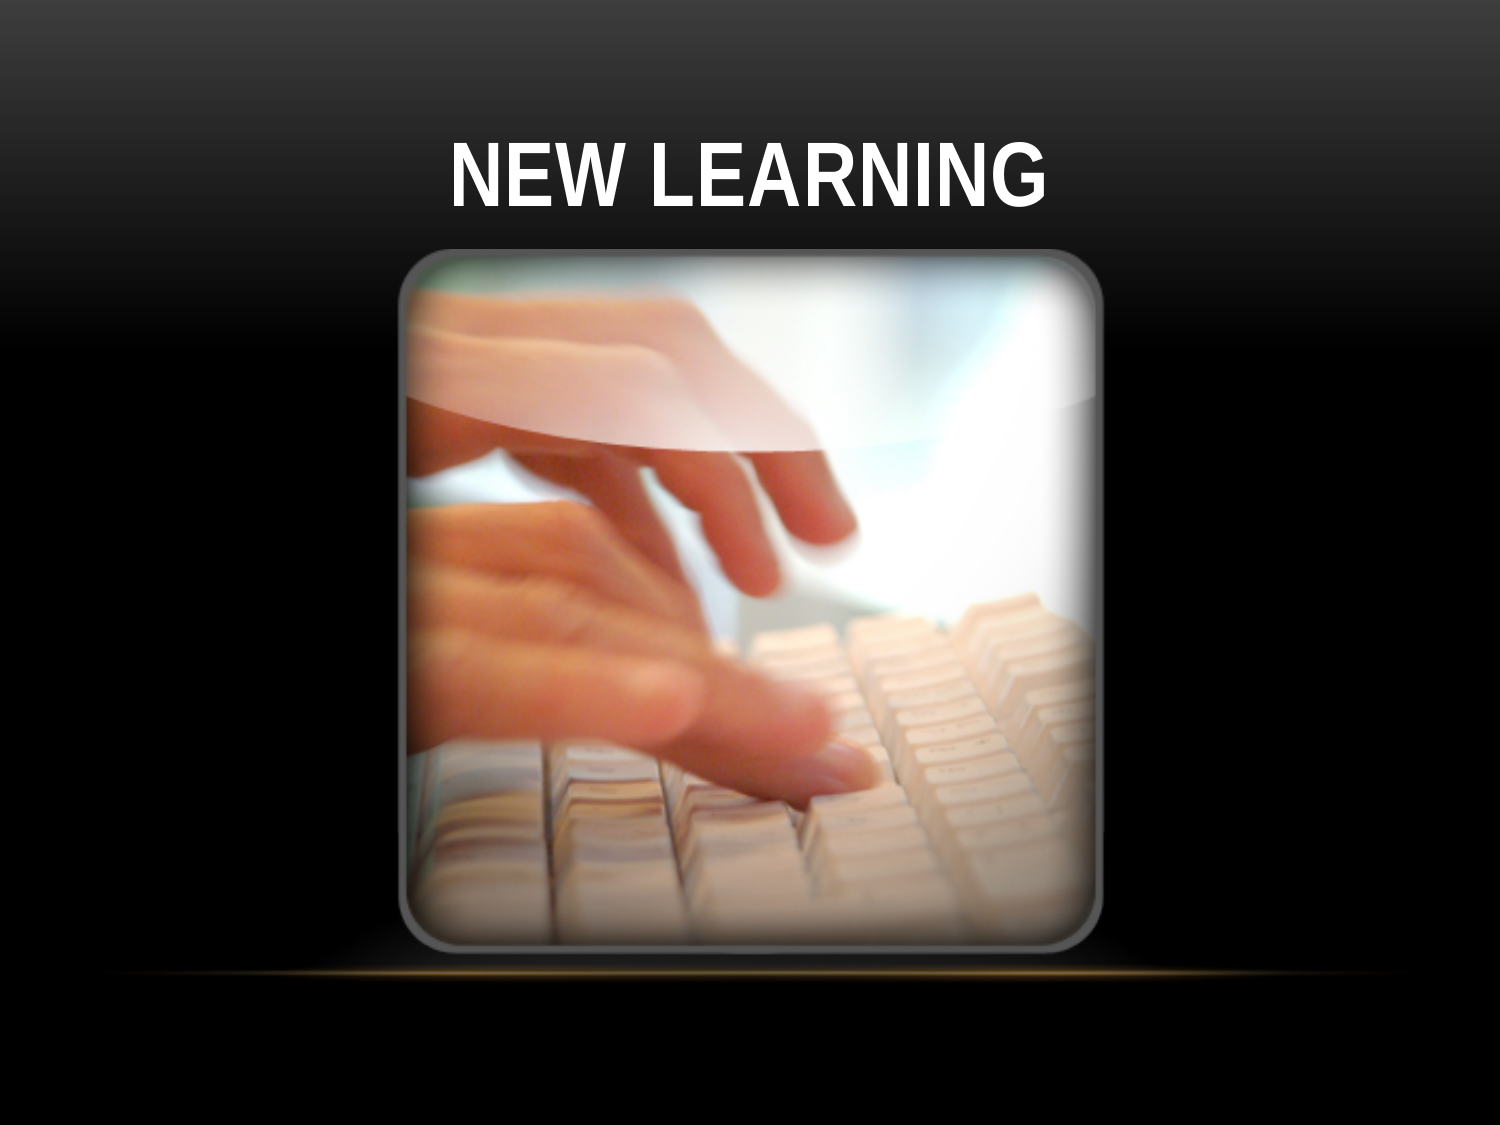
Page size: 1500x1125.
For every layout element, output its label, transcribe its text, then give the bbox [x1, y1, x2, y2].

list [262, 249, 1239, 1101]
title New learning [99, 45, 1400, 233]
picture [0, 0, 1500, 1125]
